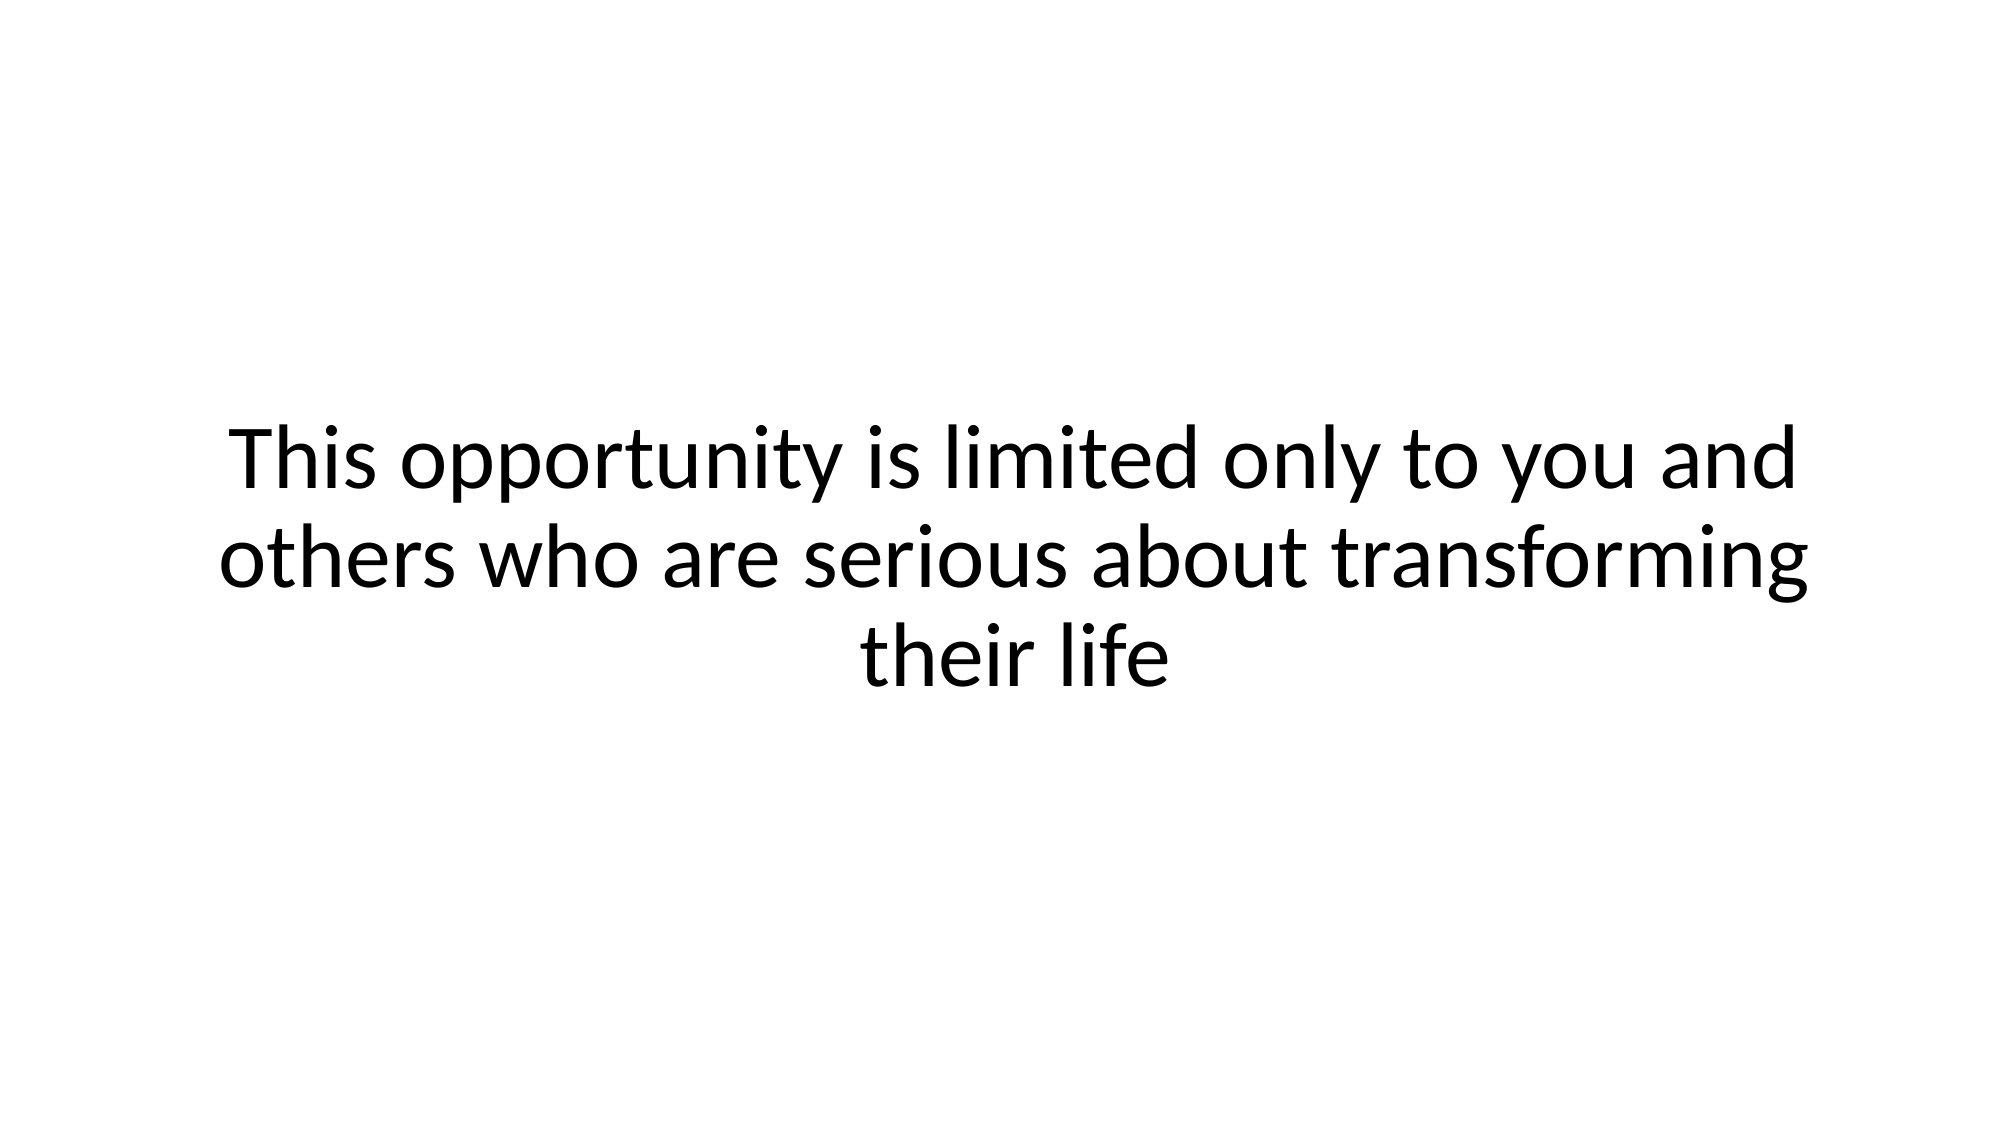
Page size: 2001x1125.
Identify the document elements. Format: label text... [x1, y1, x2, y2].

list This opportunity is limited only to you and others who are serious about transforming their life [153, 401, 1878, 941]
